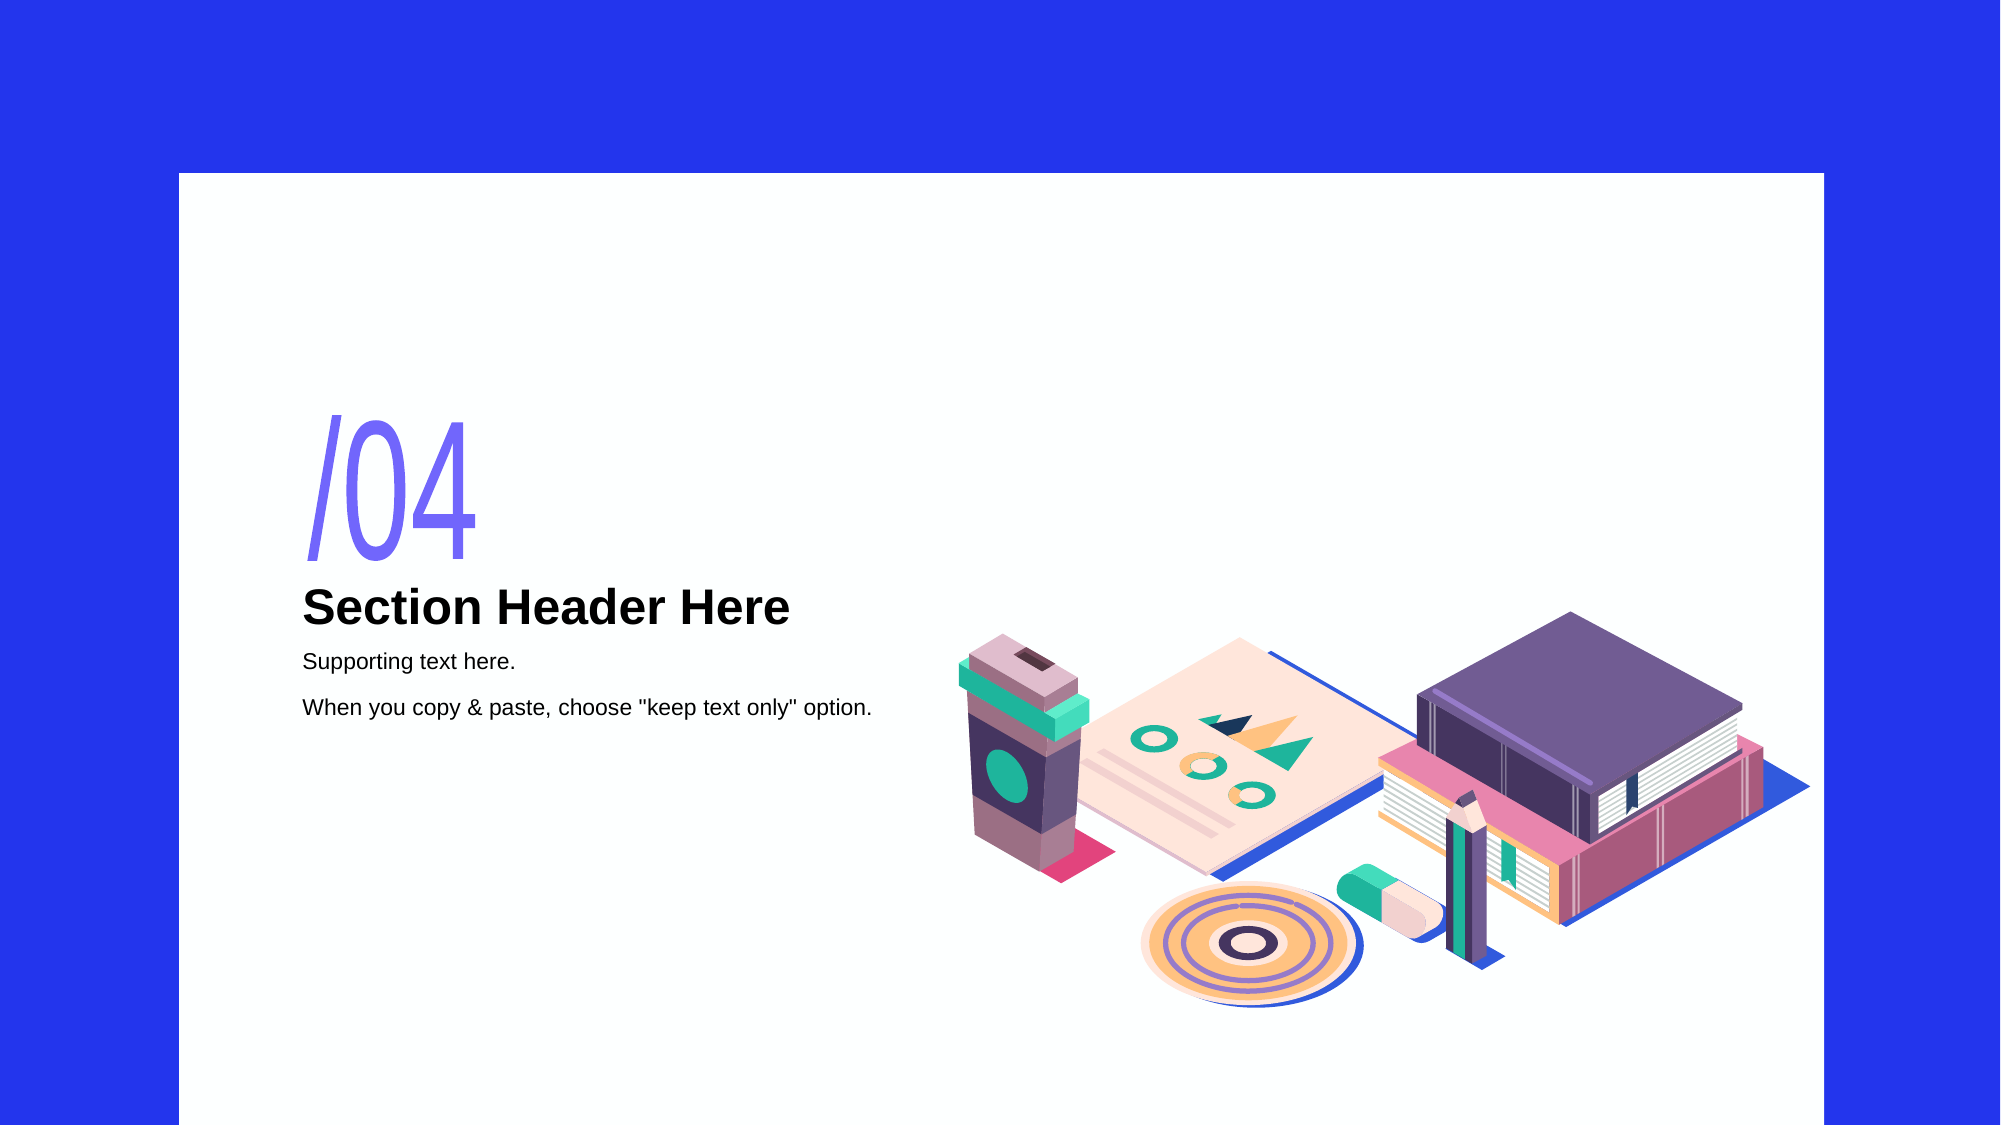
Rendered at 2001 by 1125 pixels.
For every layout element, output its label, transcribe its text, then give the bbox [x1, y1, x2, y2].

title Section Header Here [287, 495, 1177, 642]
list Supporting text here. When you copy & paste, choose "keep text only" option. [287, 642, 1177, 810]
